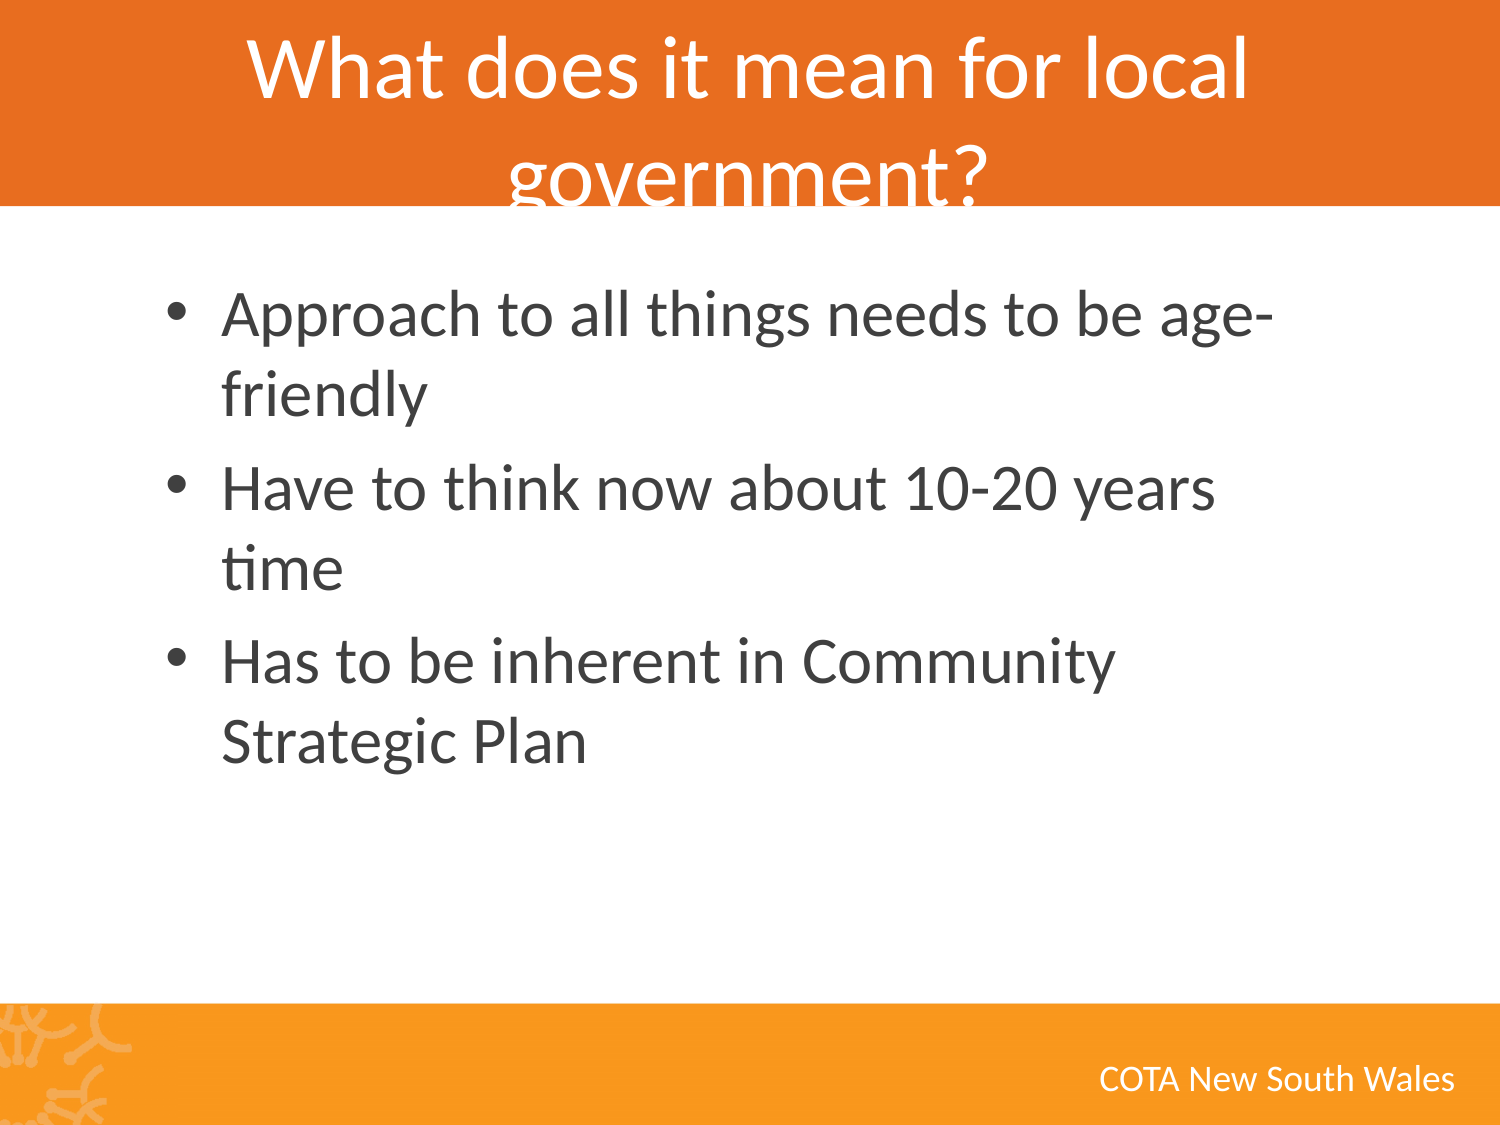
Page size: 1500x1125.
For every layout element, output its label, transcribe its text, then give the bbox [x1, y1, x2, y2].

title What does it mean for local government? [0, 0, 1500, 233]
picture [0, 1002, 1500, 1125]
list Approach to all things needs to be age-friendly Have to think now about 10-20 years time Has to be inherent in Community Strategic Plan [150, 262, 1338, 997]
